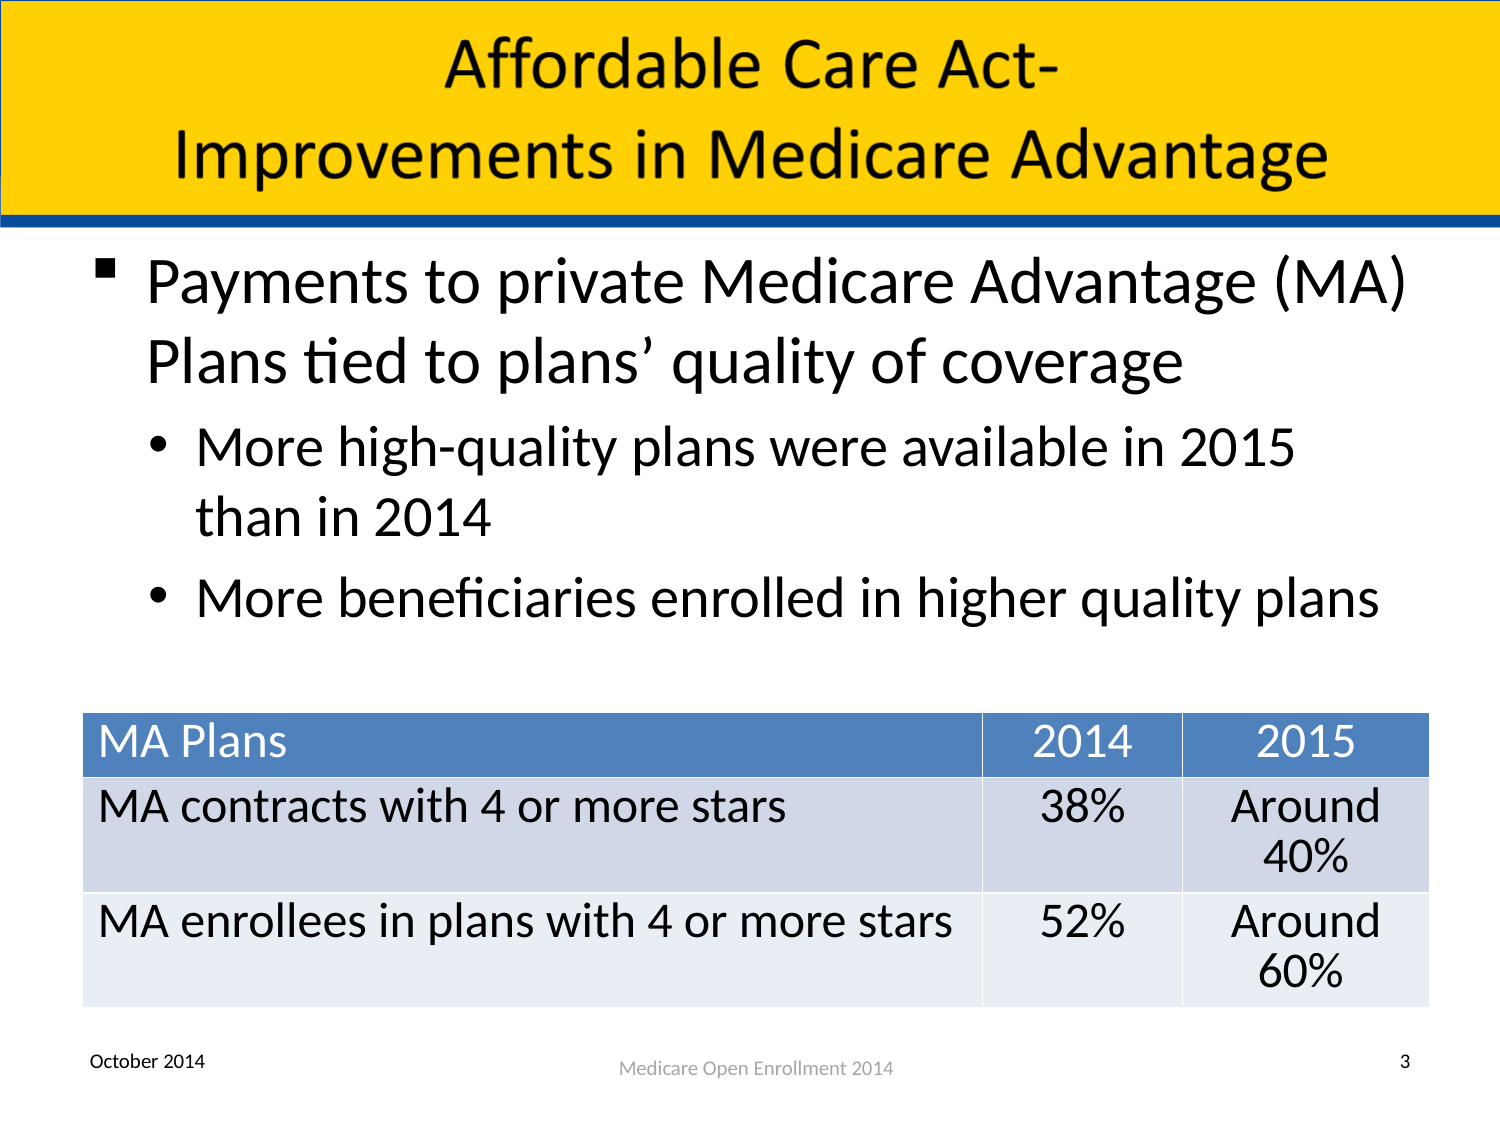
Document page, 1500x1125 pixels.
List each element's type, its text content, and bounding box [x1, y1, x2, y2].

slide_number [75, 1040, 425, 1100]
table_cell 52% [983, 894, 1182, 1007]
slide_number 3 [1074, 1040, 1425, 1100]
table_cell MA contracts with 4 or more stars [83, 778, 982, 892]
table_header MA Plans [83, 713, 982, 777]
table_header 2014 [983, 713, 1182, 777]
table_cell Around 60% [1183, 894, 1429, 1007]
picture [0, 0, 1500, 256]
table_cell 38% [983, 778, 1182, 892]
list Payments to private Medicare Advantage (MA) Plans tied to plans’ quality of coverage More high-quality plans were available in 2015 than in 2014 More beneficiaries enrolled in higher quality plans [75, 264, 1425, 972]
text_box Medicare Open Enrollment 2014 [499, 1047, 1013, 1108]
table_header 2015 [1183, 713, 1429, 777]
table_cell MA enrollees in plans with 4 or more stars [83, 894, 982, 1007]
table_cell Around 40% [1183, 778, 1429, 892]
